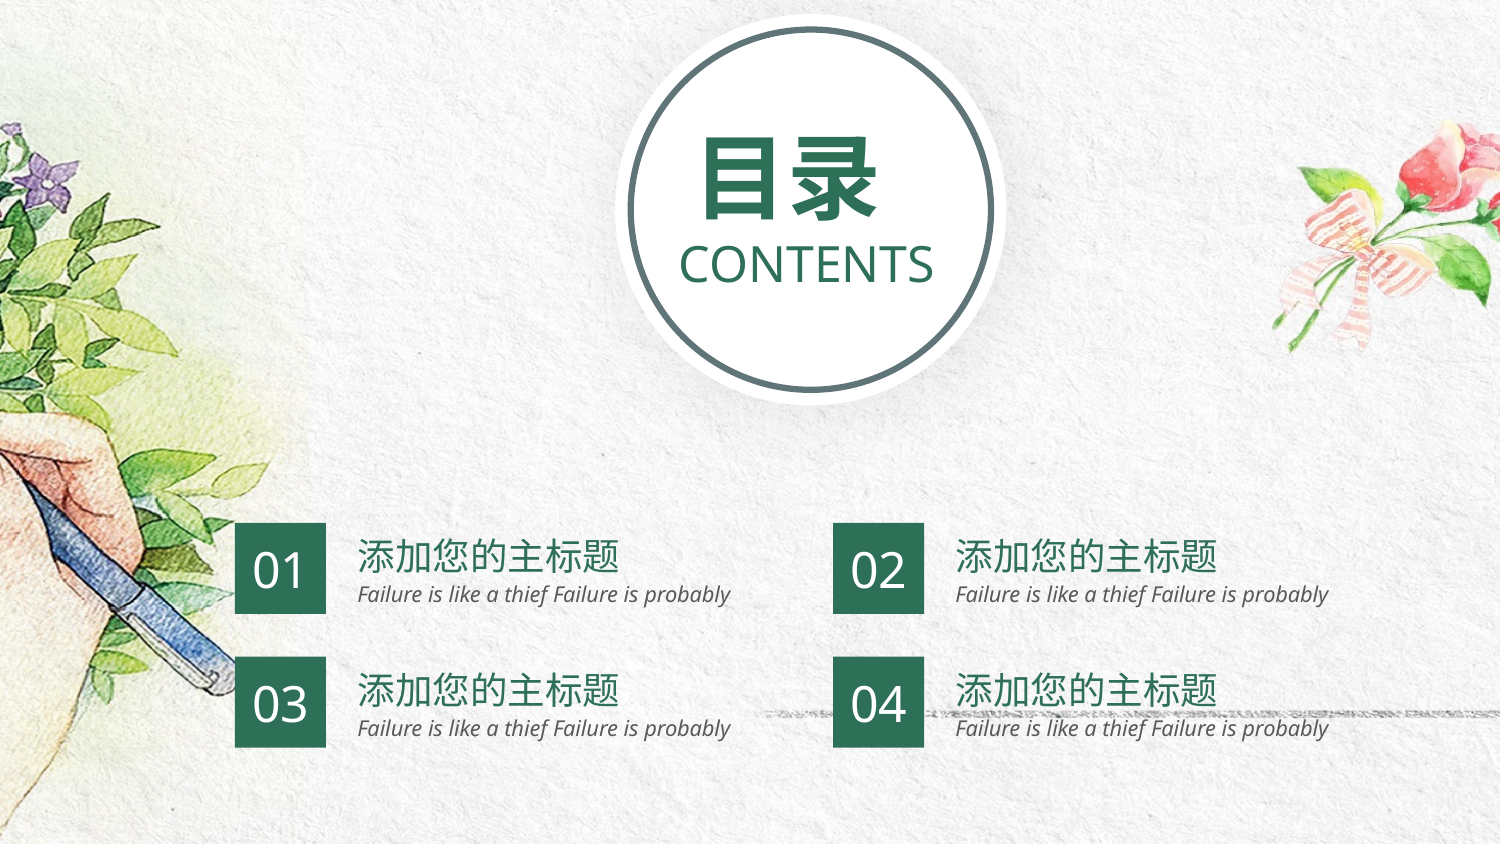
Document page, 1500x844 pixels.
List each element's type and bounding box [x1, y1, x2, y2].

picture [0, 0, 1500, 844]
text_box [833, 522, 1387, 615]
text_box [234, 656, 789, 749]
text_box [234, 522, 789, 615]
text_box [615, 13, 1007, 406]
text_box [833, 656, 1387, 749]
